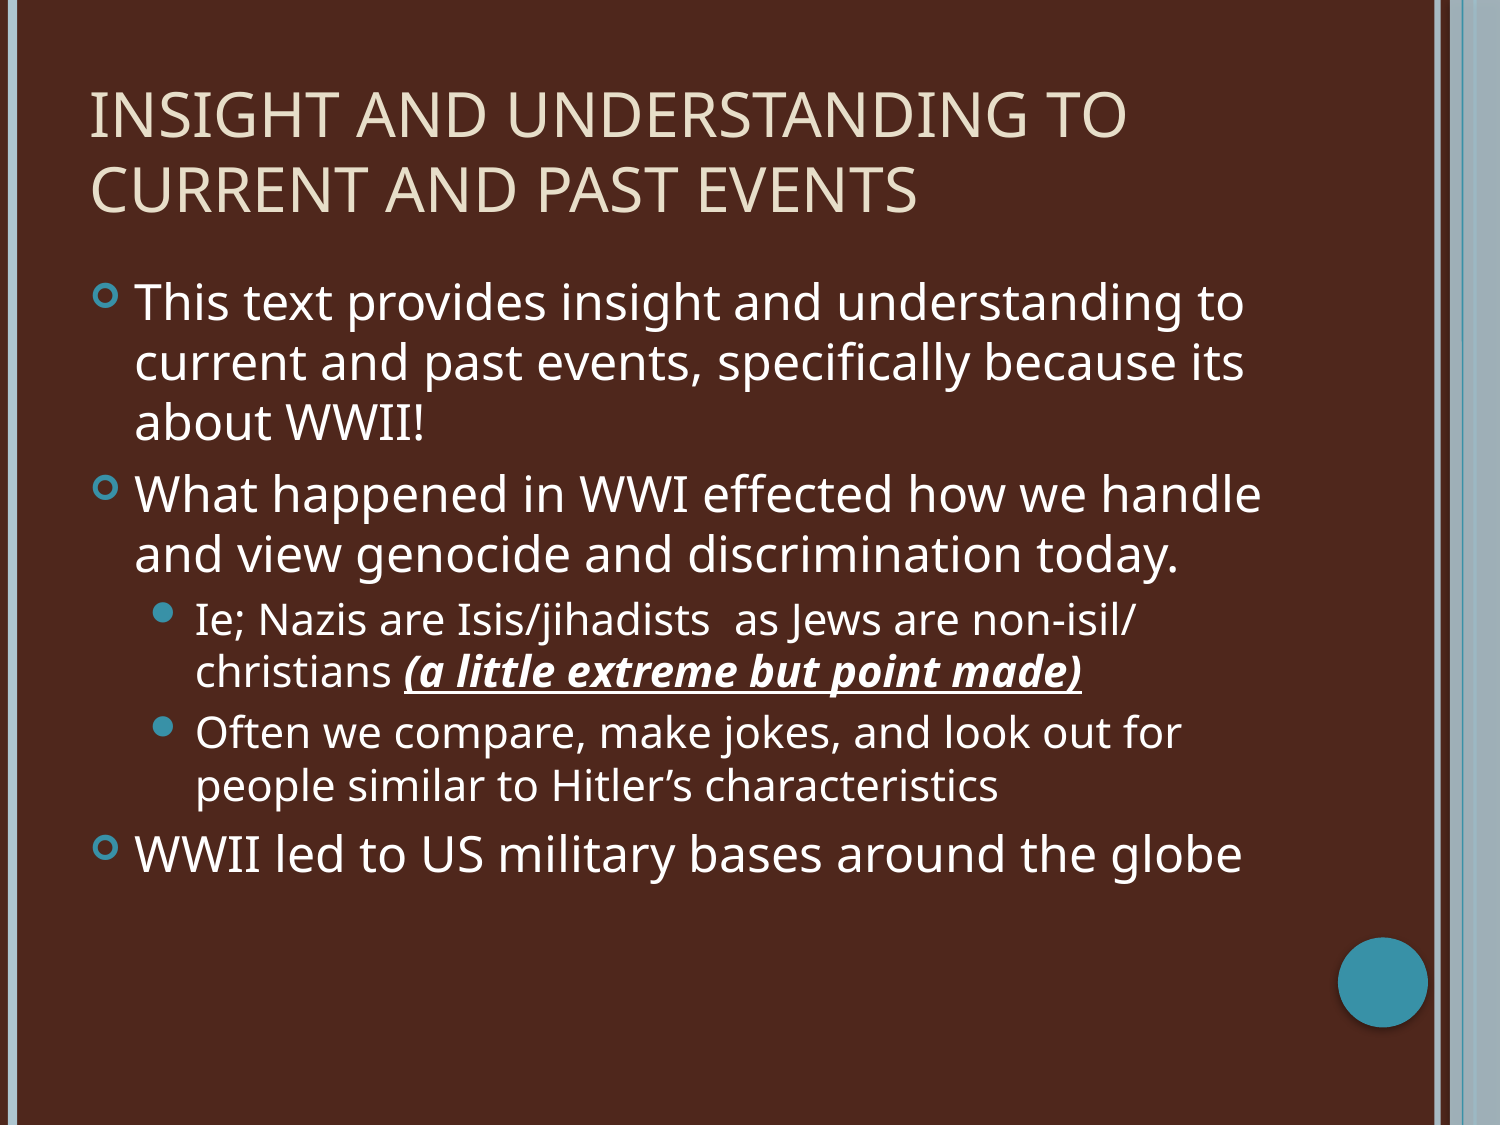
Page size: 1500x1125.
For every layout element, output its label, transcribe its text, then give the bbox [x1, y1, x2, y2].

list This text provides insight and understanding to current and past events, specifically because its about WWII! What happened in WWI effected how we handle and view genocide and discrimination today. Ie; Nazis are Isis/jihadists as Jews are non-isil/ christians (a little extreme but point made) Often we compare, make jokes, and look out for people similar to Hitler’s characteristics WWII led to US military bases around the globe [75, 262, 1300, 1062]
title Insight and understanding to current and past events [75, 45, 1300, 233]
